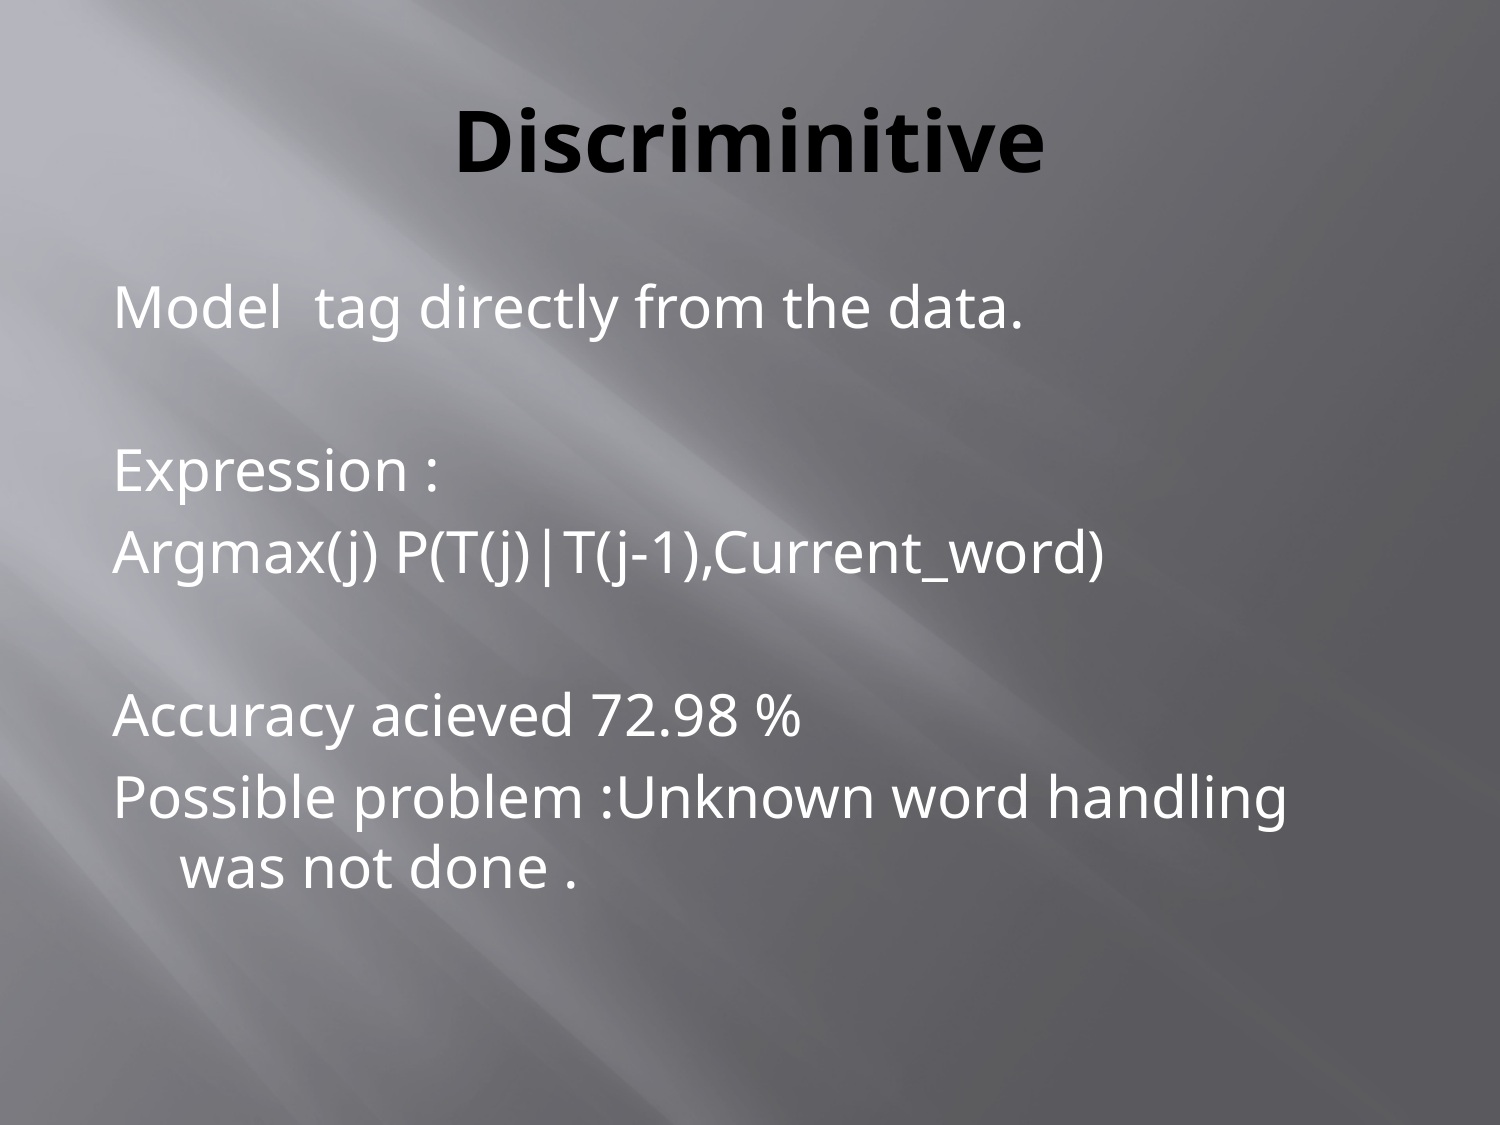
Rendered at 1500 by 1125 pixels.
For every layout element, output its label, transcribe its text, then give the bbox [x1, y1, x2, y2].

list Model tag directly from the data. Expression : Argmax(j) P(T(j)|T(j-1),Current_word) Accuracy acieved 72.98 % Possible problem :Unknown word handling was not done . [75, 262, 1425, 1035]
title Discriminitive [75, 45, 1425, 233]
